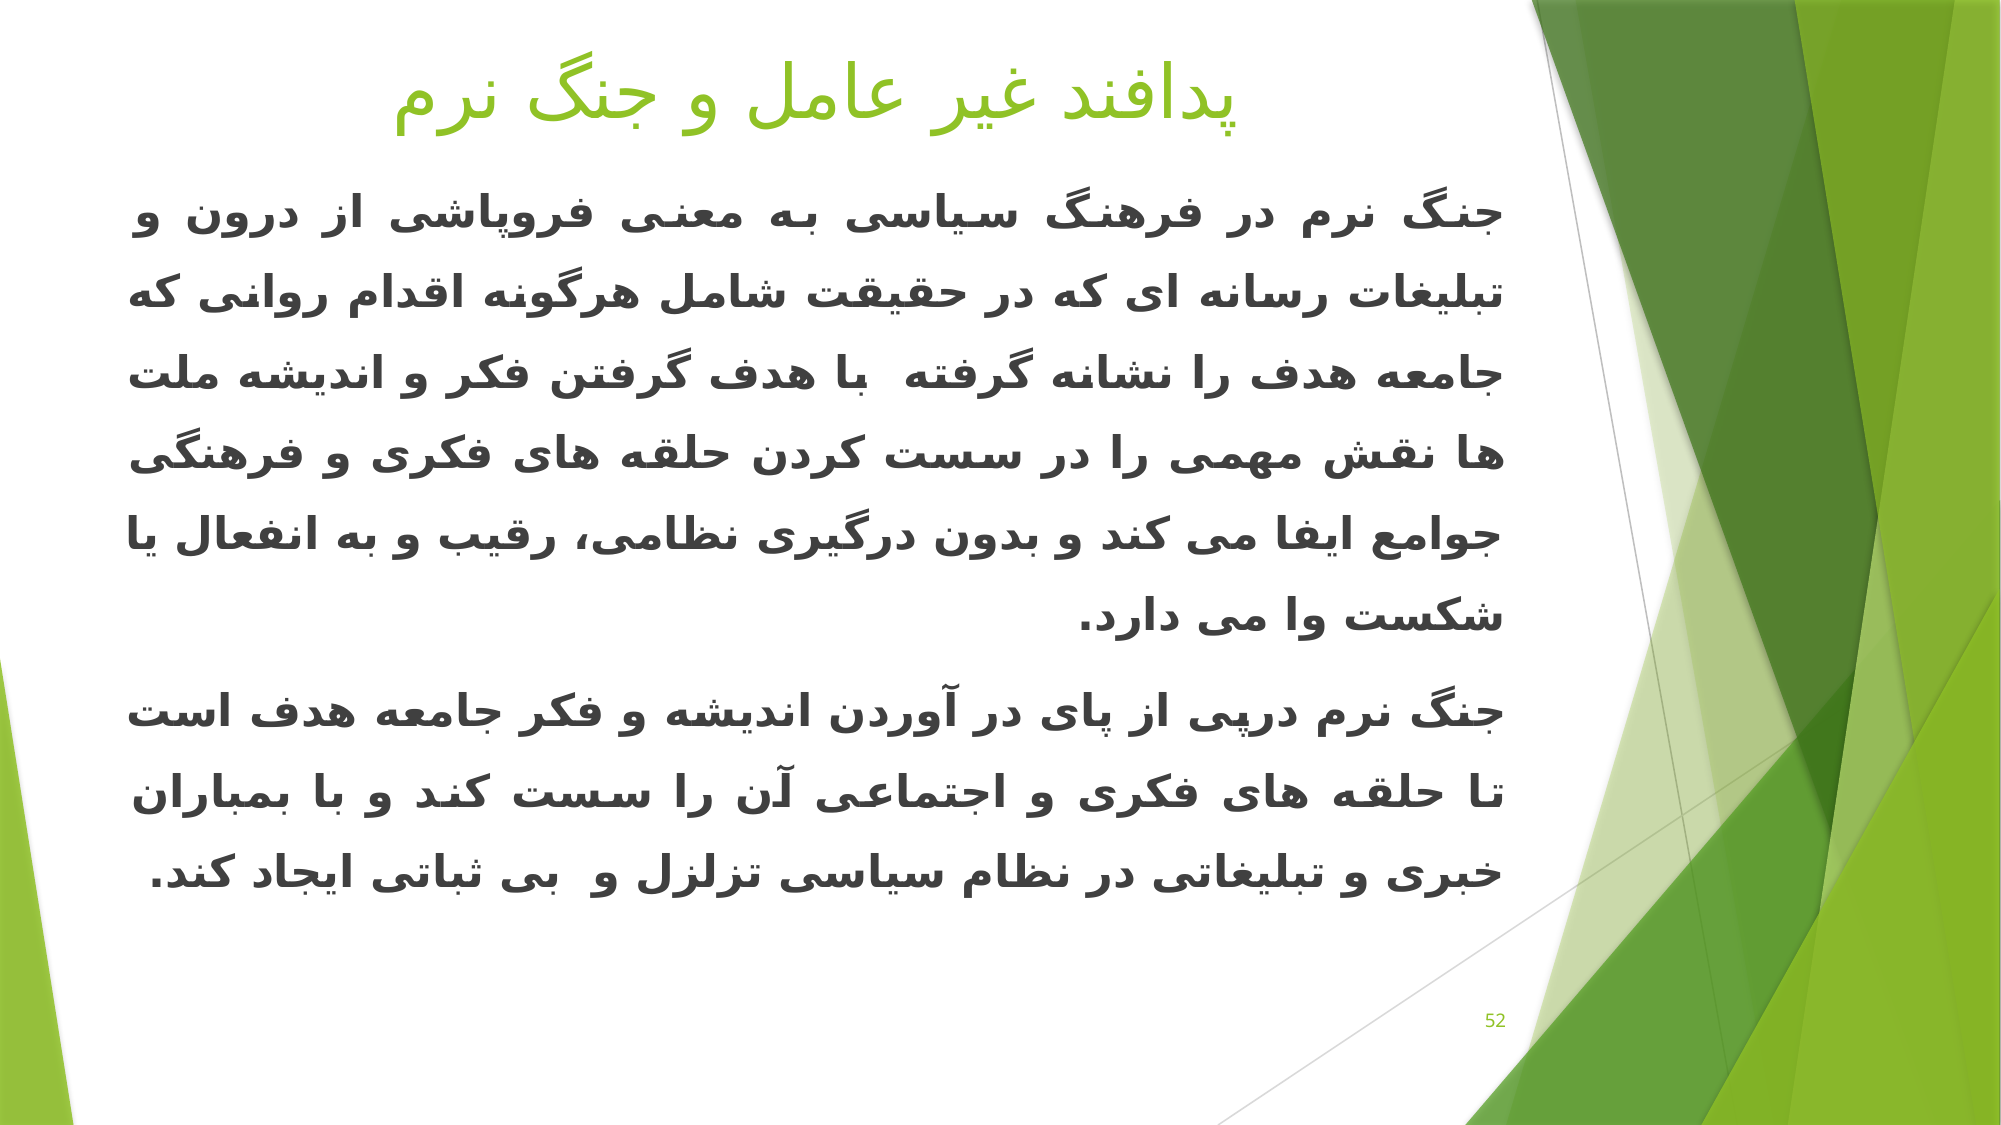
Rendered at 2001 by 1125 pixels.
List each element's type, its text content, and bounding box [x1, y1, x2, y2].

title پدافند غیر عامل و جنگ نرم [111, 36, 1522, 147]
slide_number 52 [1409, 991, 1522, 1051]
list جنگ نرم در فرهنگ سیاسی به معنی فروپاشی از درون و تبلیغات رسانه ای که در حقیقت شامل هرگونه اقدام روانی که جامعه هدف را نشانه گرفته با هدف گرفتن فکر و انديشه ملت ها نقش مهمی را در سست کردن حلقه های فکری و فرهنگی جوامع ايفا می کند و بدون درگیری نظامی، رقیب و به انفعال يا شکست وا می دارد. جنگ نرم درپی از پای در آوردن انديشه و فکر جامعه هدف است تا حلقه های فکری و اجتماعی آن را سست کند و با بمباران خبری و تبلیغاتی در نظام سیاسی تزلزل و بی ثباتی ايجاد کند. [111, 147, 1522, 992]
